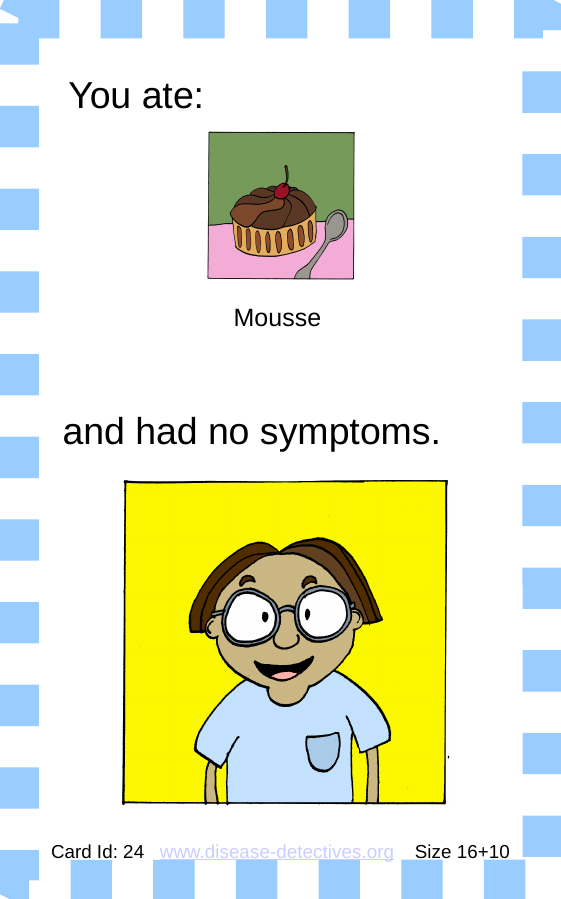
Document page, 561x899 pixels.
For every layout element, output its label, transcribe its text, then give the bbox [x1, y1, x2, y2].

text_box [18, 17, 544, 881]
picture [119, 478, 450, 808]
text_box Card Id: 24 www.disease-detectives.org Size 16+10 [35, 832, 525, 869]
text_box Mousse [218, 295, 355, 338]
picture [206, 131, 356, 280]
